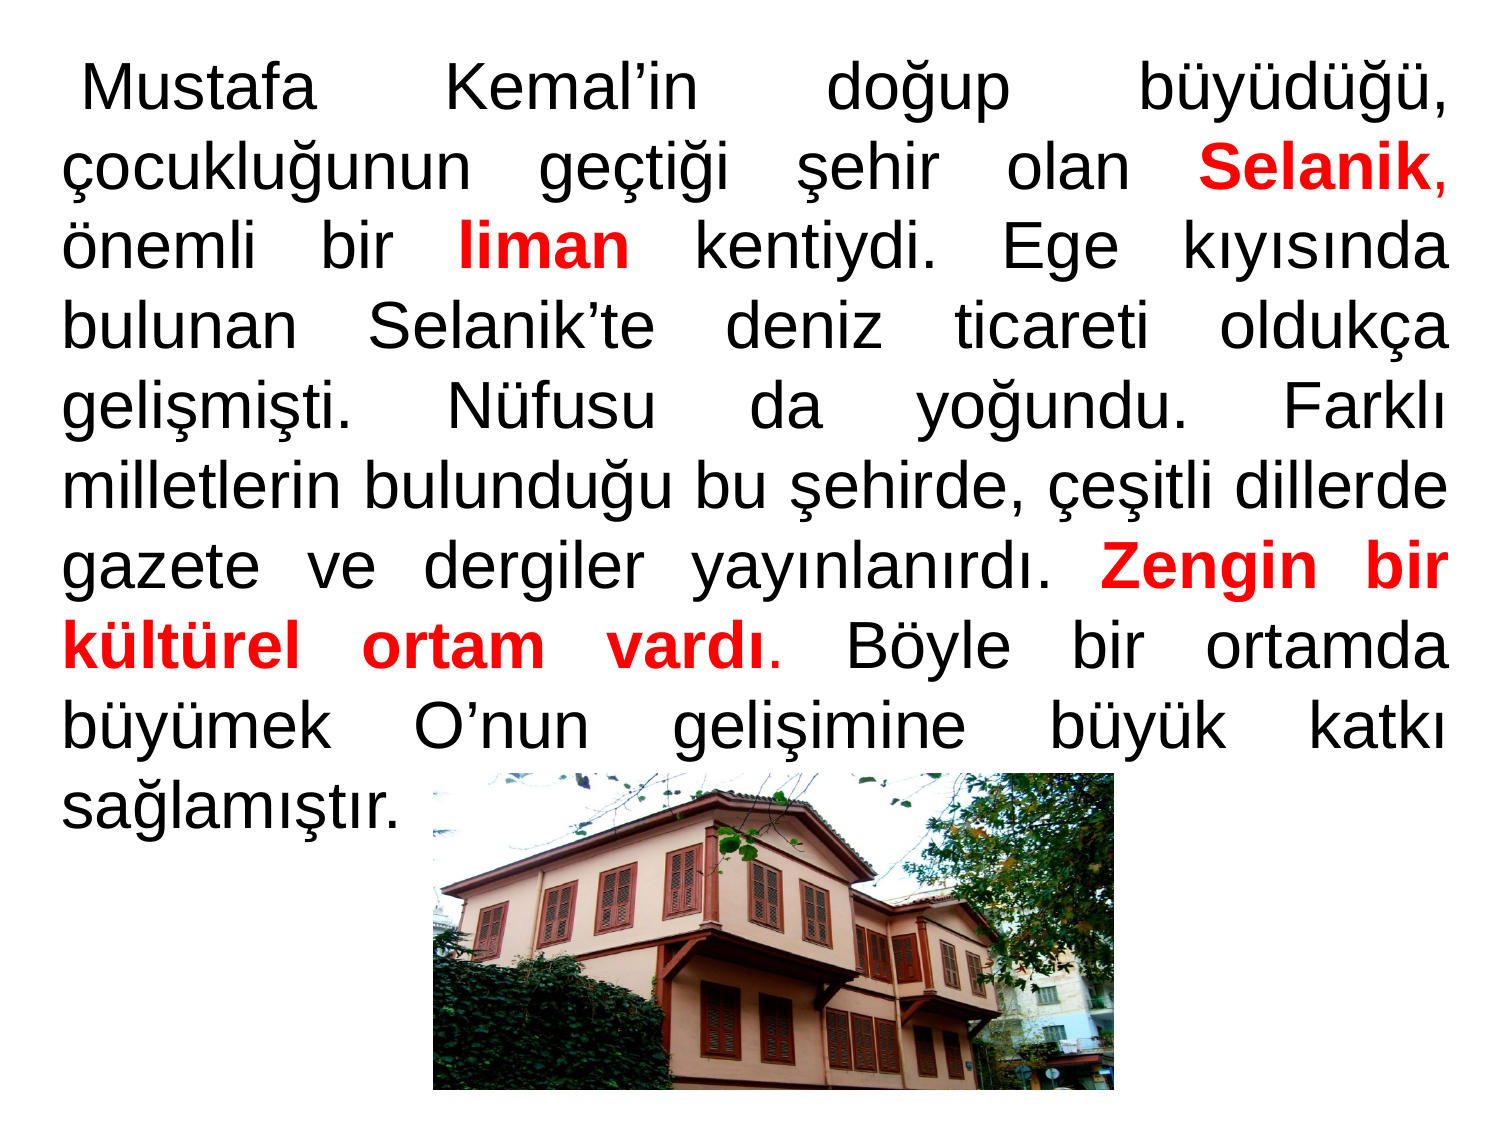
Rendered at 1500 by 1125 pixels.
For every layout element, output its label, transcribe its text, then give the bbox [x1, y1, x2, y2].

picture [433, 773, 1114, 1091]
text_box Mustafa Kemal’in doğup büyüdüğü, çocukluğunun geçtiği şehir olan Selanik, önemli bir liman kentiydi. Ege kıyısında bulunan Selanik’te deniz ticareti oldukça gelişmişti. Nüfusu da yoğundu. Farklı milletlerin bulunduğu bu şehirde, çeşitli dillerde gazete ve dergiler yayınlanırdı. Zengin bir kültürel ortam vardı. Böyle bir ortamda büyümek O’nun gelişimine büyük katkı sağlamıştır. [46, 35, 1465, 850]
